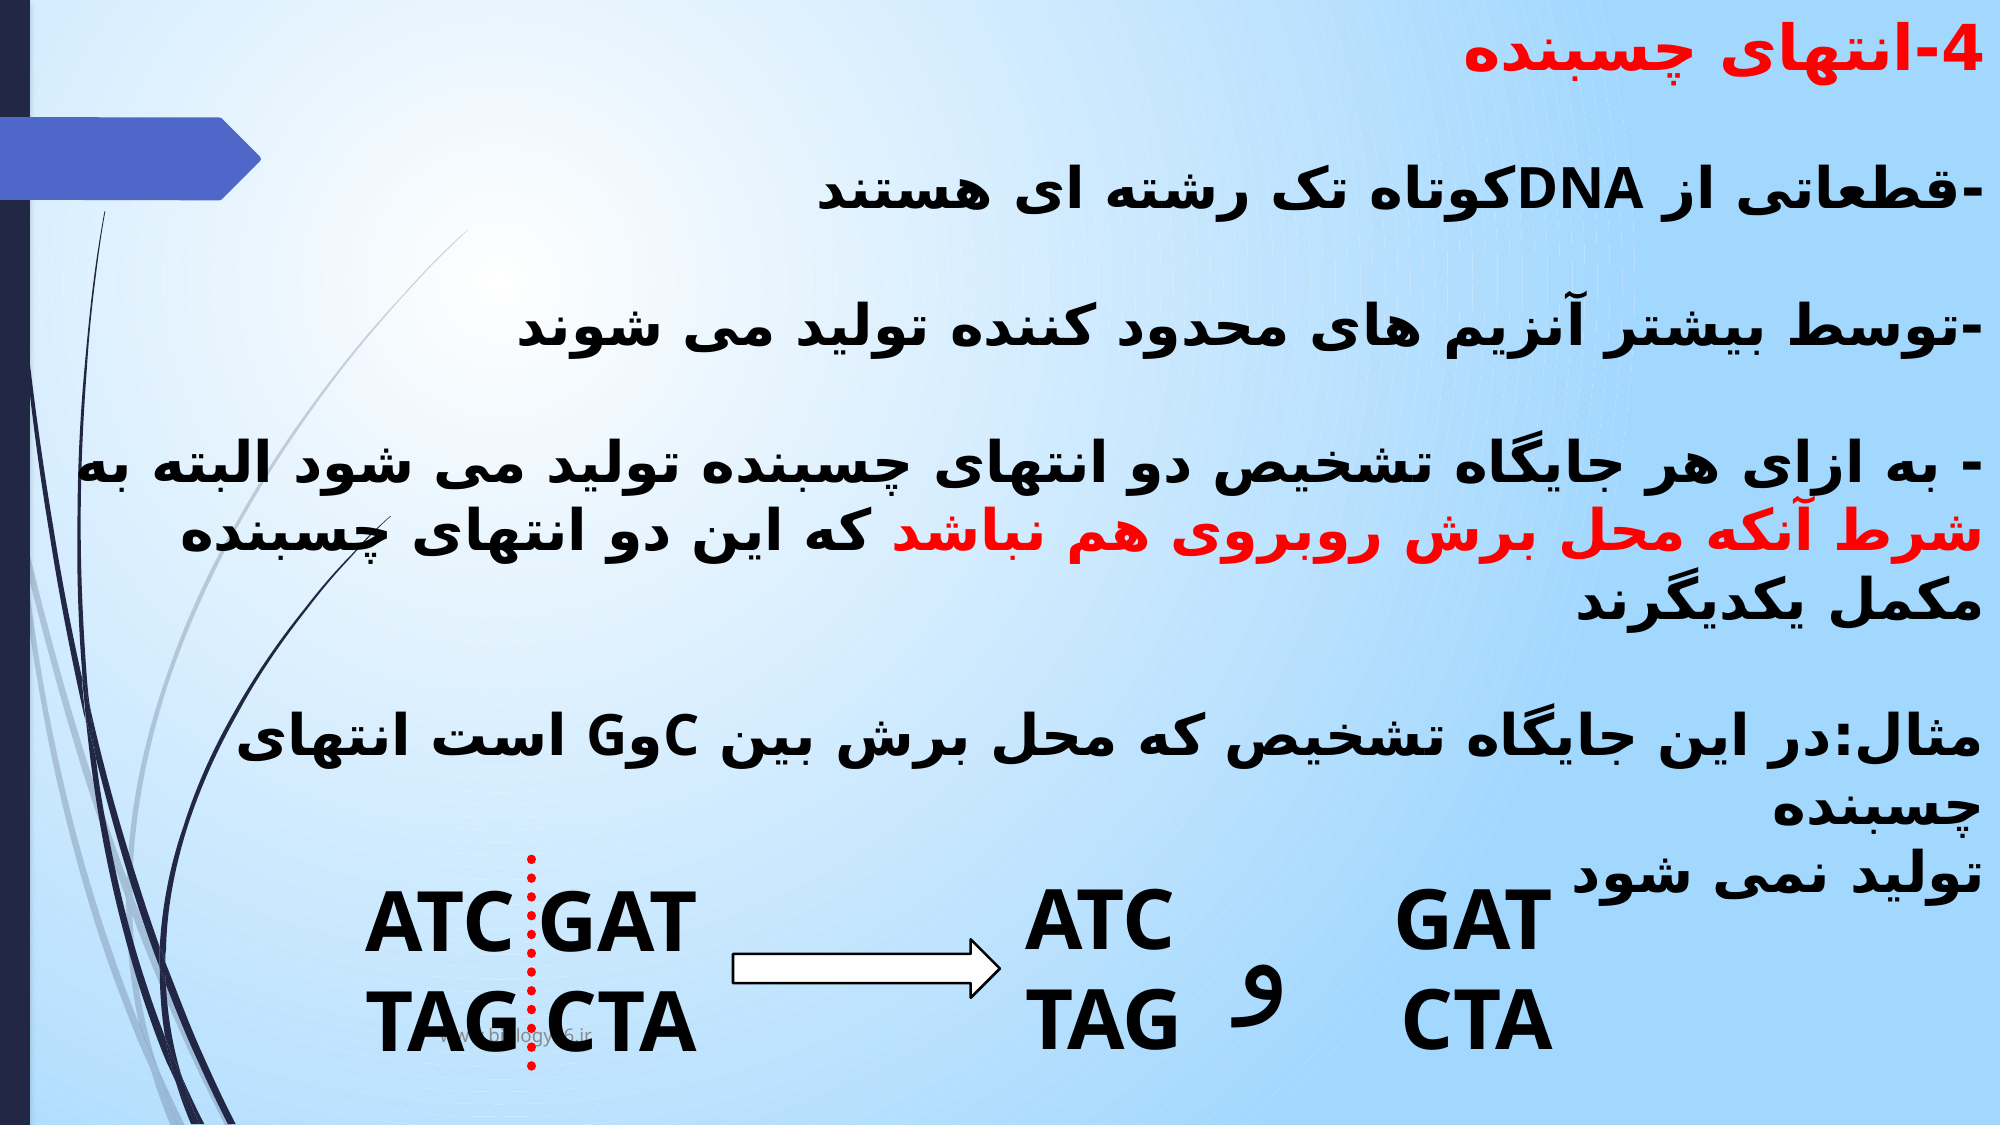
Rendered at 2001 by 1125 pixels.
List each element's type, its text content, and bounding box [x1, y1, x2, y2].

text_box ATC GAT TAG CTA [958, 858, 1621, 1006]
footer www.biology86.ir [535, 1006, 1675, 1067]
text_box و [1242, 911, 1307, 999]
footer www.biology86.ir [424, 1006, 527, 1067]
text_box ATC GAT TAG CTA [287, 860, 775, 1077]
text_box [731, 952, 958, 985]
title 4-انتهای چسبنده -قطعاتی از DNAکوتاه تک رشته ای هستند -توسط بیشتر آنزیم های محدود کننده تولید می شوند - به ازای هر جایگاه تشخیص دو انتهای چسبنده تولید می شود البته به شرط آنکه محل برش روبروی هم نباشد که این دو انتهای چسبنده مکمل یکدیگرند مثال:در این جایگاه تشخیص که محل برش بین CوG است انتهای چسبنده تولید نمی شود [0, 0, 2000, 1125]
text_box ATC GAT TAG CTA [958, 1067, 1621, 1074]
